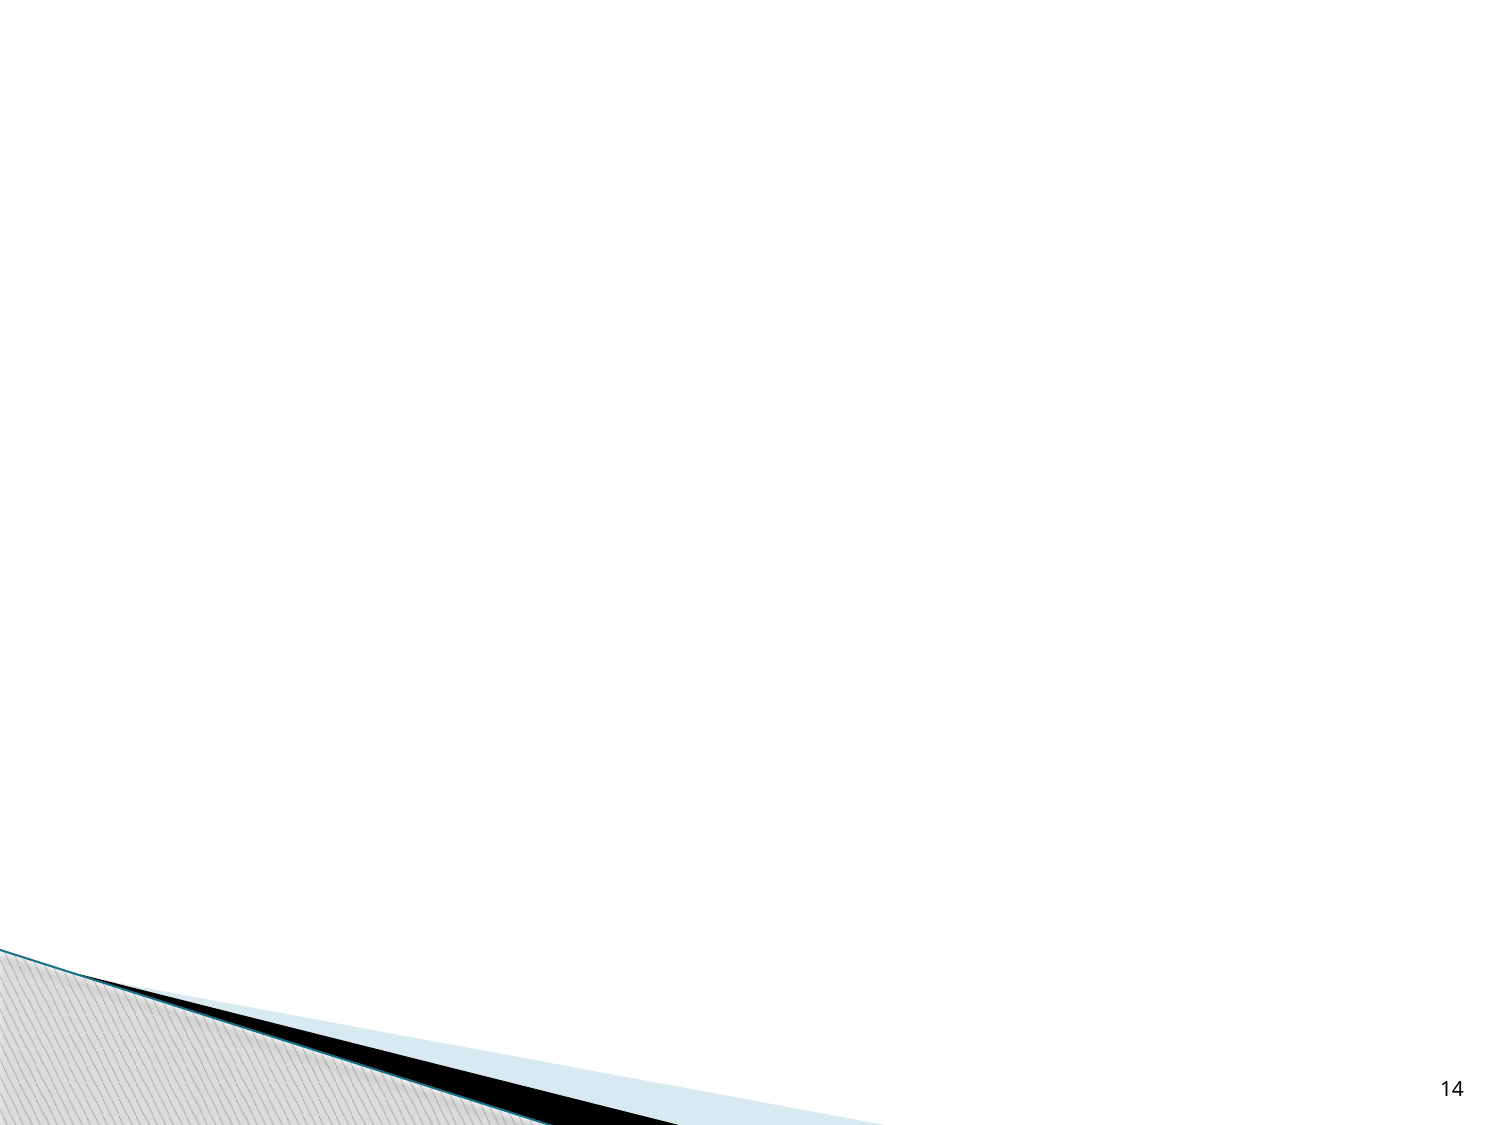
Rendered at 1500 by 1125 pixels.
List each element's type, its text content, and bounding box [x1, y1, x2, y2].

slide_number 14 [1418, 1051, 1479, 1112]
